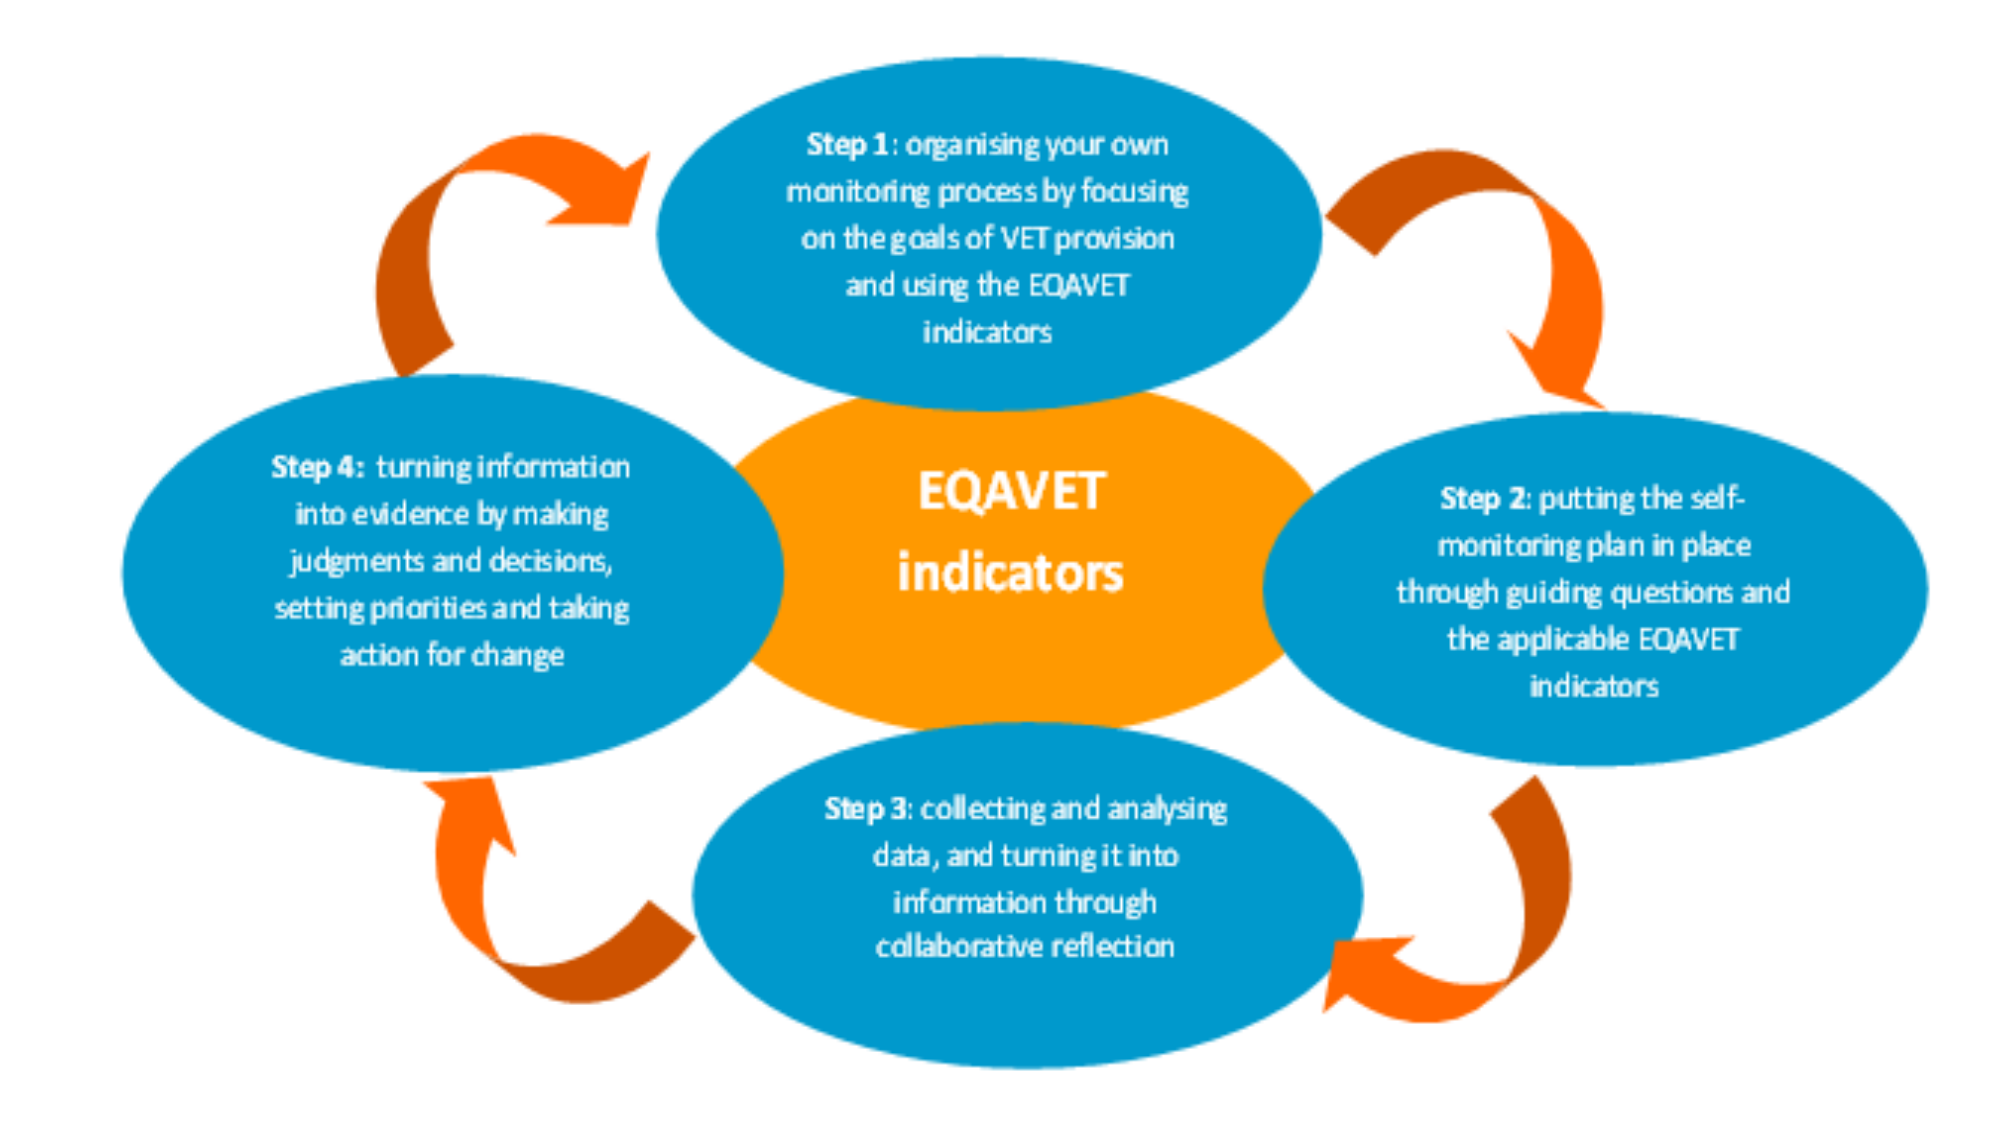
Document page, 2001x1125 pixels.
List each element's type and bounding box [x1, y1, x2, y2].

list [50, 0, 1942, 1099]
